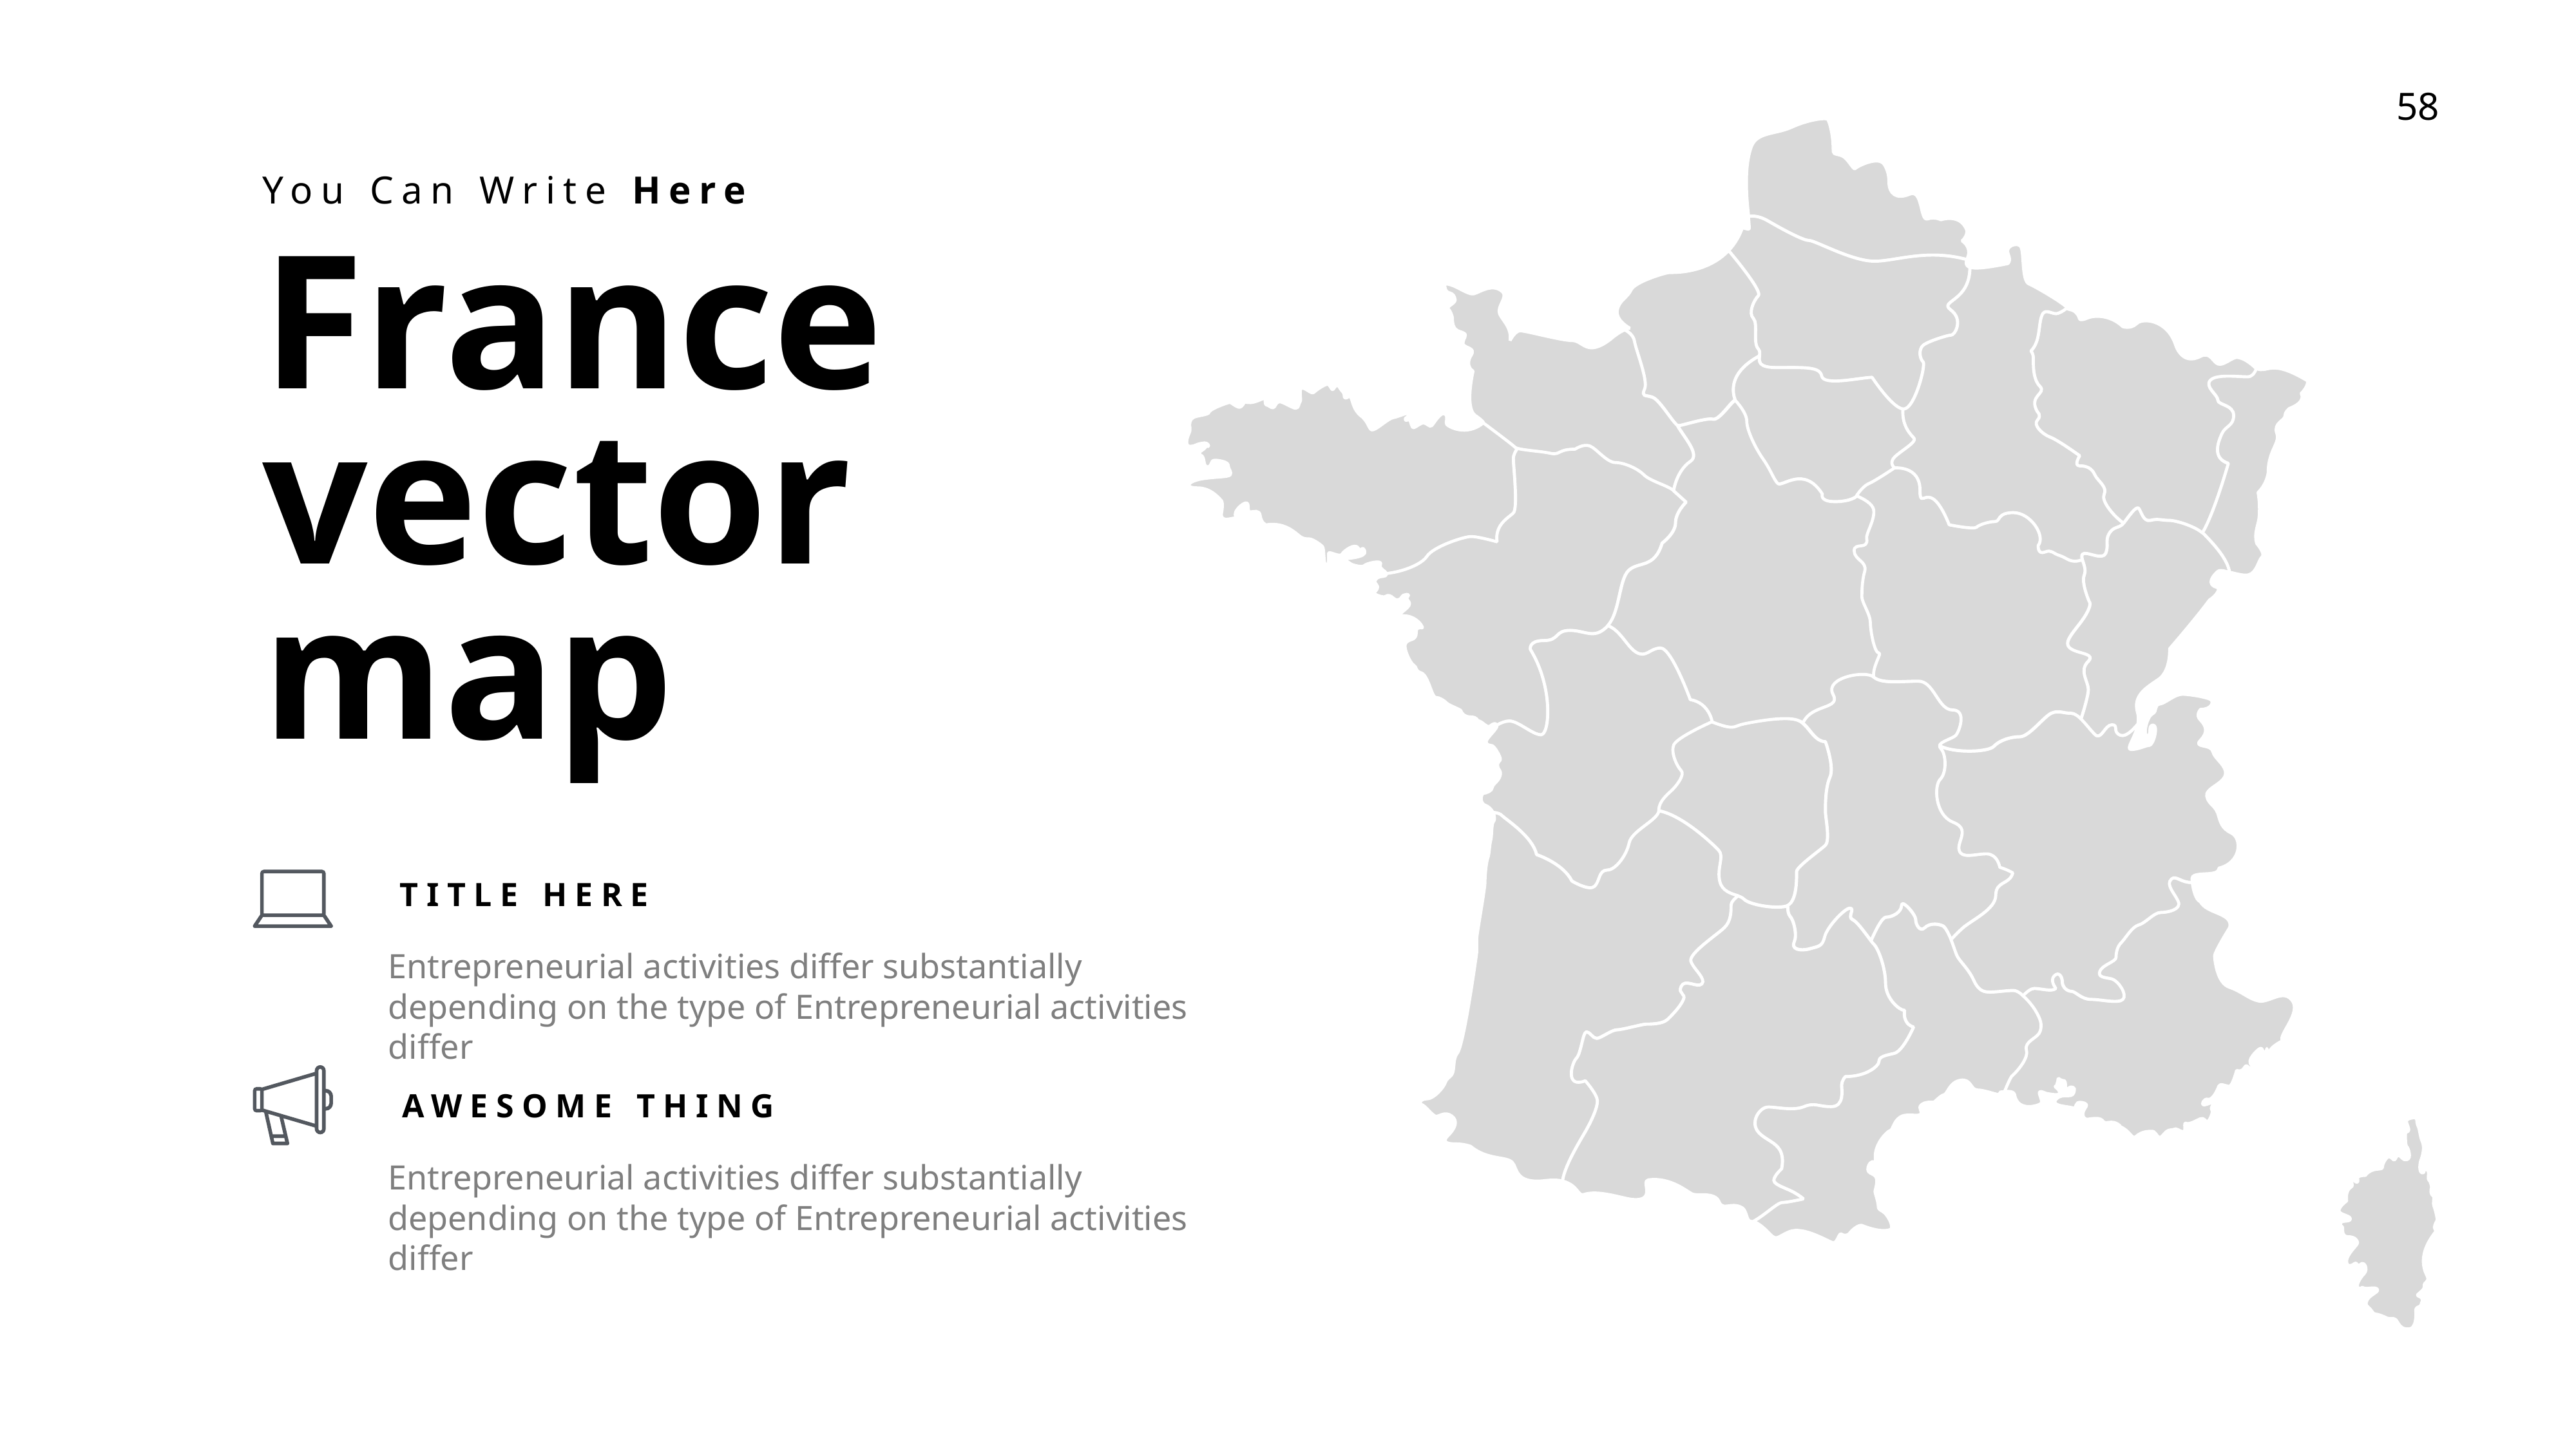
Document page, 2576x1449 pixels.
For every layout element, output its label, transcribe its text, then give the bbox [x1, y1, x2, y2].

text_box [253, 1065, 333, 1146]
text_box Entrepreneurial activities differ substantially depending on the type of Entrepreneurial activities differ [378, 1151, 1184, 1282]
text_box Entrepreneurial activities differ substantially depending on the type of Entrepreneurial activities differ [378, 940, 1184, 1071]
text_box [1184, 117, 2438, 1331]
text_box AWESOME THING [392, 1081, 785, 1129]
text_box You Can Write Here [253, 161, 908, 216]
text_box [253, 869, 333, 928]
text_box TITLE HERE [390, 869, 659, 918]
text_box France vector map [253, 245, 1184, 781]
